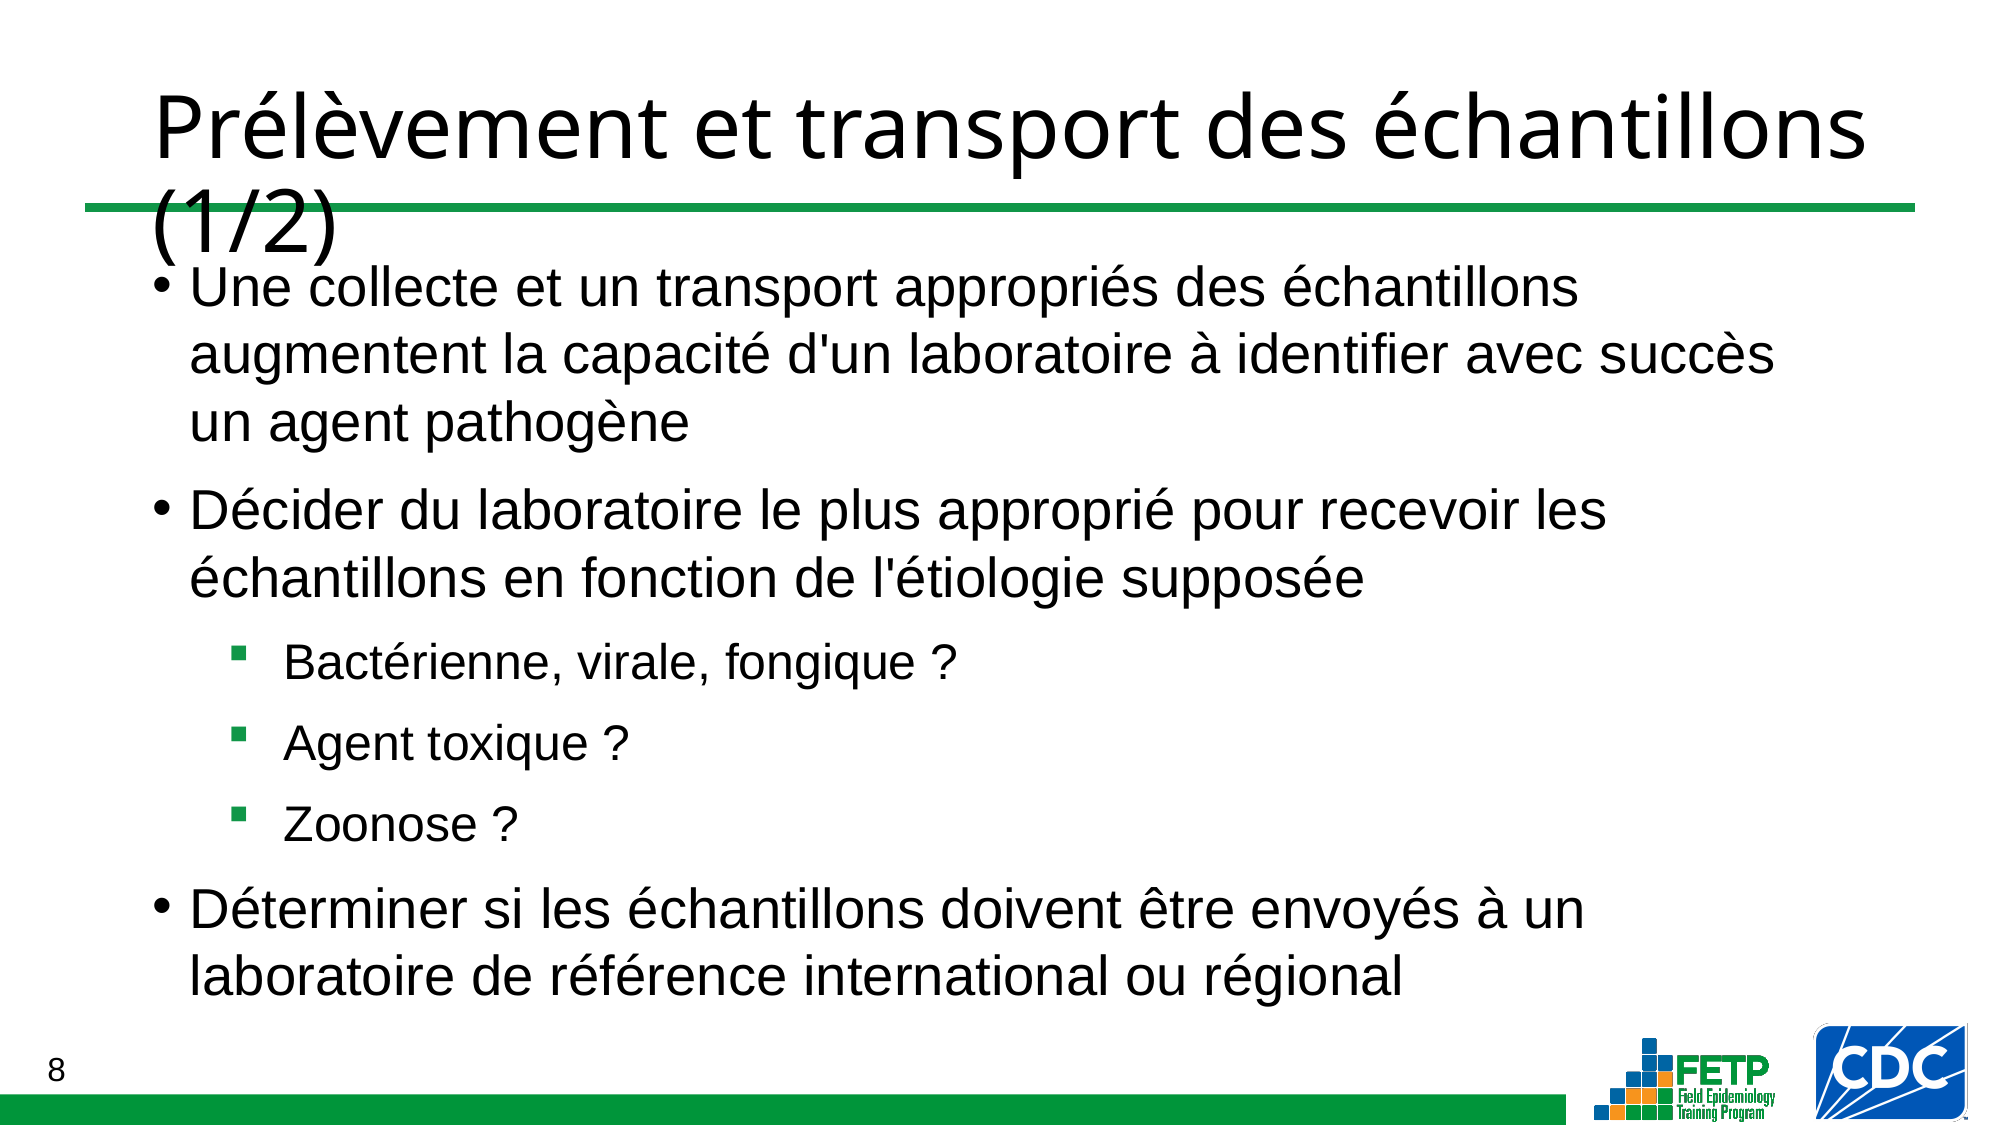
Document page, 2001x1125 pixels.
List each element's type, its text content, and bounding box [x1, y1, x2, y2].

picture [1813, 1023, 1968, 1122]
list Une collecte et un transport appropriés des échantillons augmentent la capacité d'un laboratoire à identifier avec succès un agent pathogène Décider du laboratoire le plus approprié pour recevoir les échantillons en fonction de l'étiologie supposée Bactérienne, virale, fongique ? Agent toxique ? Zoonose ? Déterminer si les échantillons doivent être envoyés à un laboratoire de référence international ou régional [137, 242, 1863, 1004]
title Prélèvement et transport des échantillons (1/2) [137, 75, 1962, 207]
picture [1594, 1038, 1775, 1122]
